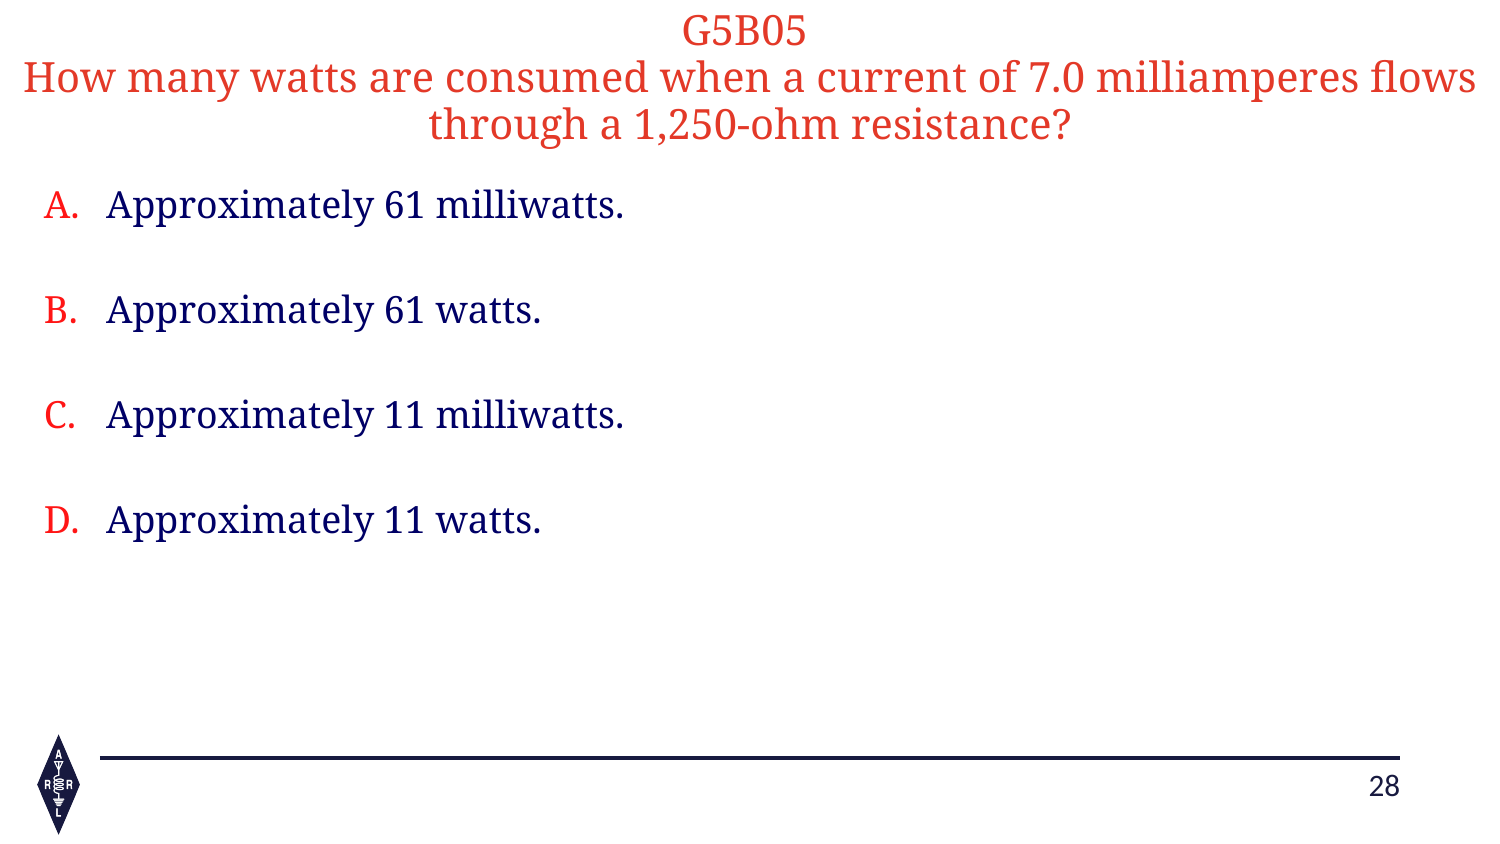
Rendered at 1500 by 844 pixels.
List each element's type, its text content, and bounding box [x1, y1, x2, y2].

slide_number 28 [1302, 761, 1400, 807]
picture [37, 734, 80, 835]
text_box Approximately 61 milliwatts. Approximately 61 watts. Approximately 11 milliwatts. Approximately 11 watts. [29, 173, 658, 632]
text_box G5B05 How many watts are consumed when a current of 7.0 milliamperes flows through a 1,250-ohm resistance? [0, 0, 1500, 174]
